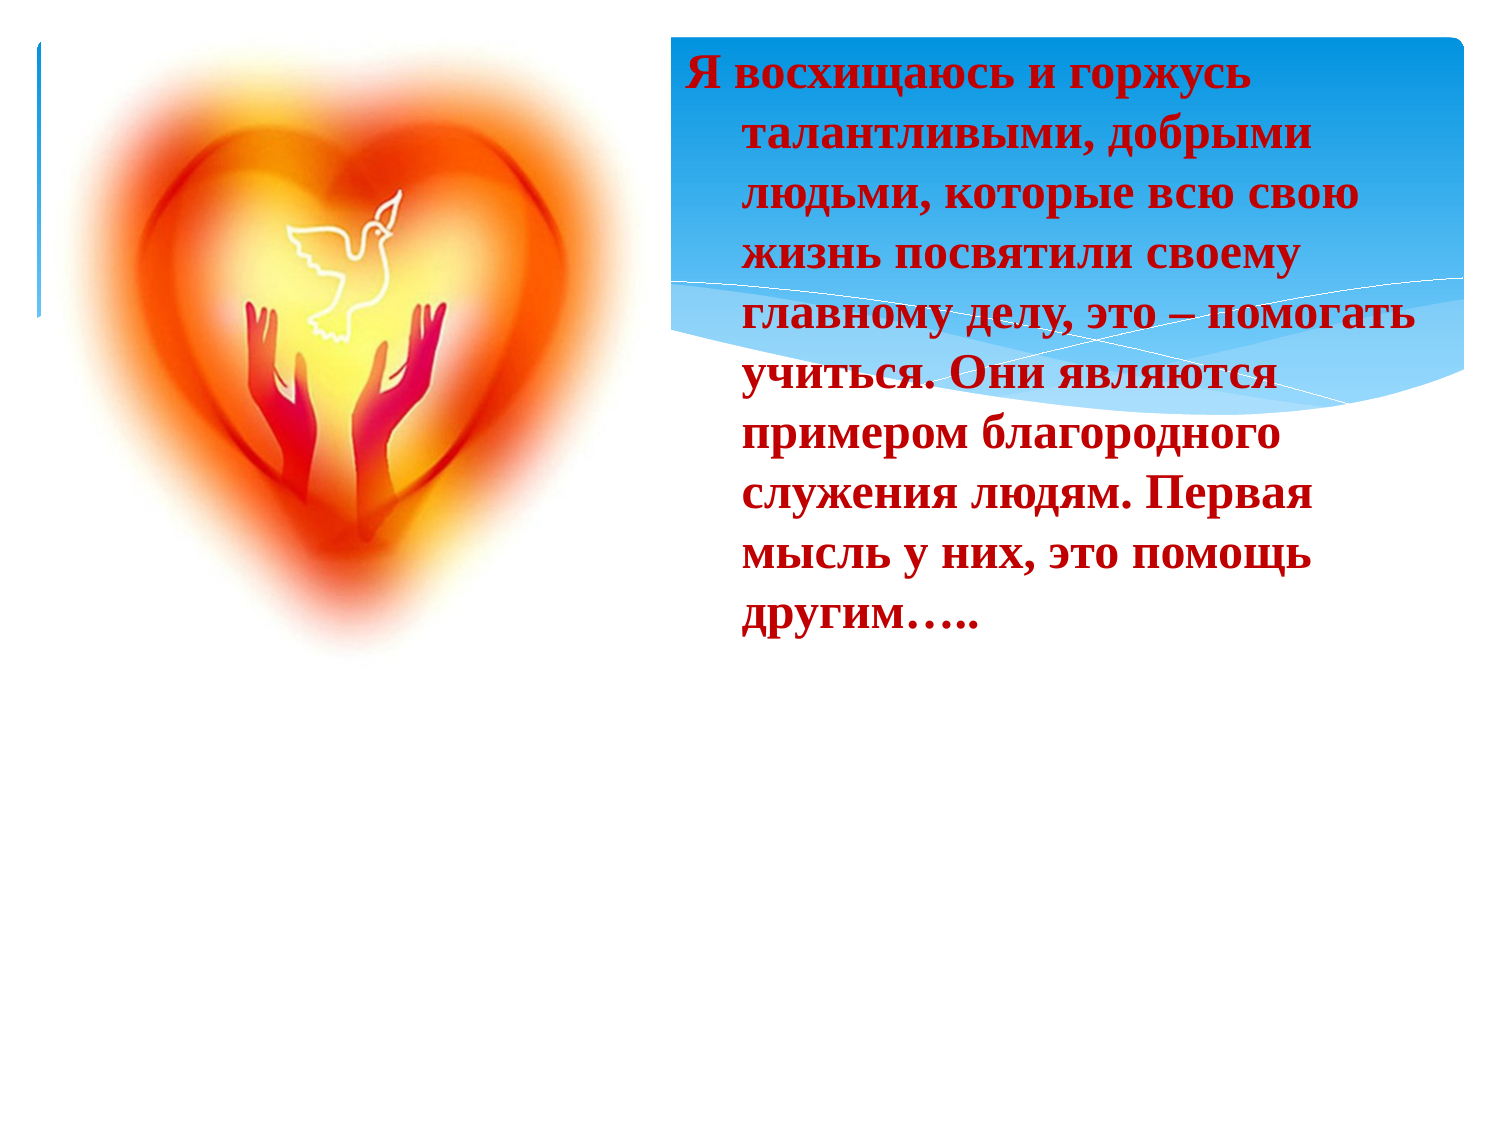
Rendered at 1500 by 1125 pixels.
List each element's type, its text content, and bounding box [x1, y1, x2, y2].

list Я восхищаюсь и горжусь талантливыми, добрыми людьми, которые всю свою жизнь посвятили своему главному делу, это – помогать учиться. Они являются примером благородного служения людям. Первая мысль у них, это помощь другим….. [670, 30, 1470, 1071]
picture [40, 30, 671, 670]
